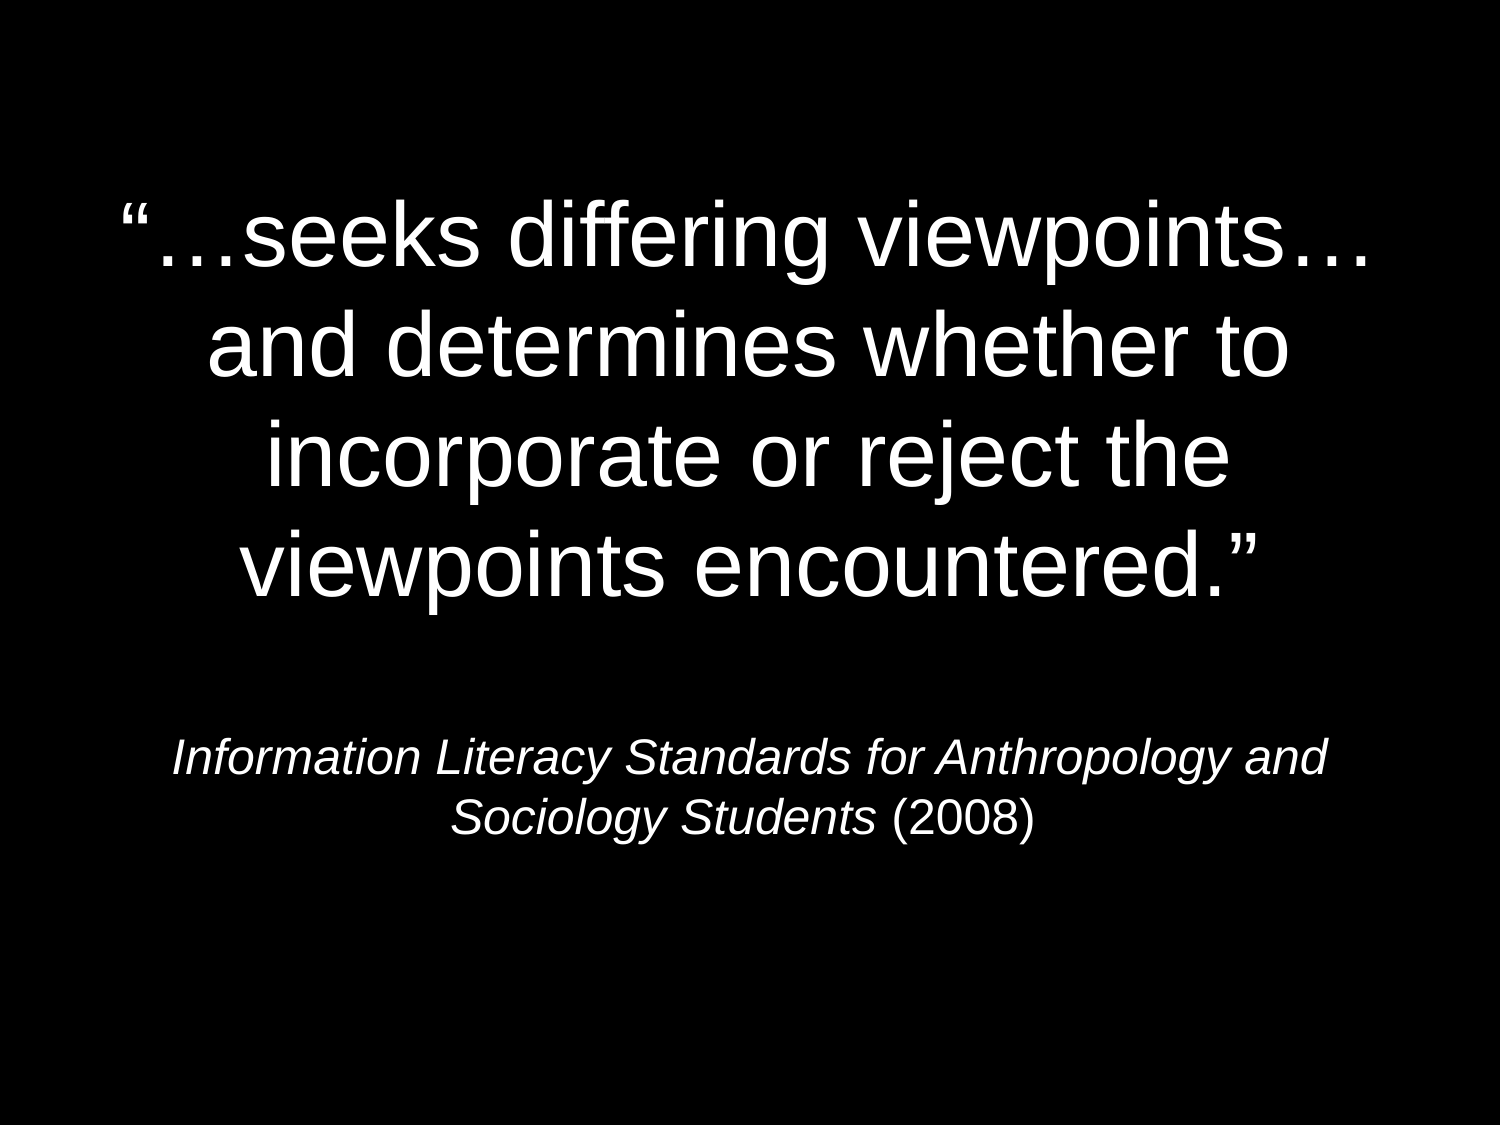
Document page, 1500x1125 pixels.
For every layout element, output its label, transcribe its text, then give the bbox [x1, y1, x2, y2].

title “…seeks differing viewpoints…and determines whether to incorporate or reject the viewpoints encountered.” Information Literacy Standards for Anthropology and Sociology Students (2008) [74, 44, 1426, 976]
